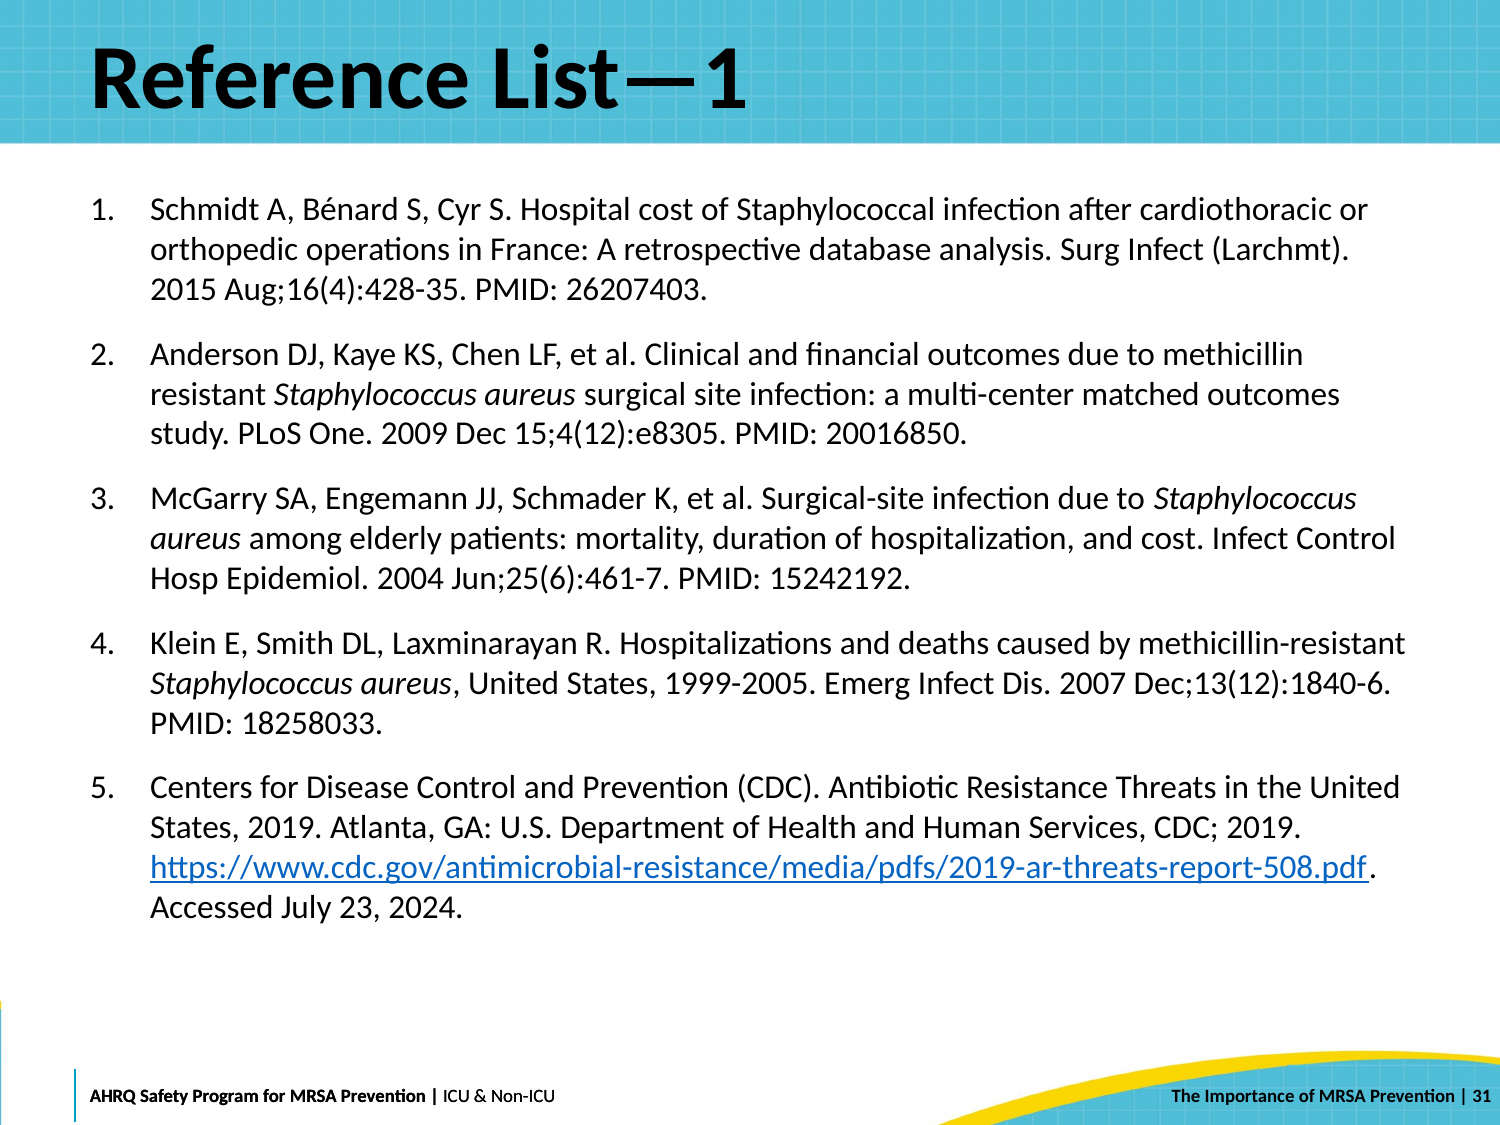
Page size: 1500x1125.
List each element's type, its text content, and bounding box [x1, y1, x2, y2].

title Reference List—1 [75, 0, 1425, 150]
picture [0, 0, 1500, 1125]
list Schmidt A, Bénard S, Cyr S. Hospital cost of Staphylococcal infection after cardiothoracic or orthopedic operations in France: A retrospective database analysis. Surg Infect (Larchmt). 2015 Aug;16(4):428-35. PMID: 26207403. Anderson DJ, Kaye KS, Chen LF, et al. Clinical and financial outcomes due to methicillin resistant Staphylococcus aureus surgical site infection: a multi-center matched outcomes study. PLoS One. 2009 Dec 15;4(12):e8305. PMID: 20016850. McGarry SA, Engemann JJ, Schmader K, et al. Surgical-site infection due to Staphylococcus aureus among elderly patients: mortality, duration of hospitalization, and cost. Infect Control Hosp Epidemiol. 2004 Jun;25(6):461-7. PMID: 15242192. Klein E, Smith DL, Laxminarayan R. Hospitalizations and deaths caused by methicillin-resistant Staphylococcus aureus, United States, 1999-2005. Emerg Infect Dis. 2007 Dec;13(12):1840-6. PMID: 18258033. Centers for Disease Control and Prevention (CDC). Antibiotic Resistance Threats in the United States, 2019. Atlanta, GA: U.S. Department of Health and Human Services, CDC; 2019. https://www.cdc.gov/antimicrobial-resistance/media/pdfs/2019-ar-threats-report-508.pdf. Accessed July 23, 2024. [75, 179, 1425, 1035]
slide_number | 31 [1455, 1065, 1500, 1125]
